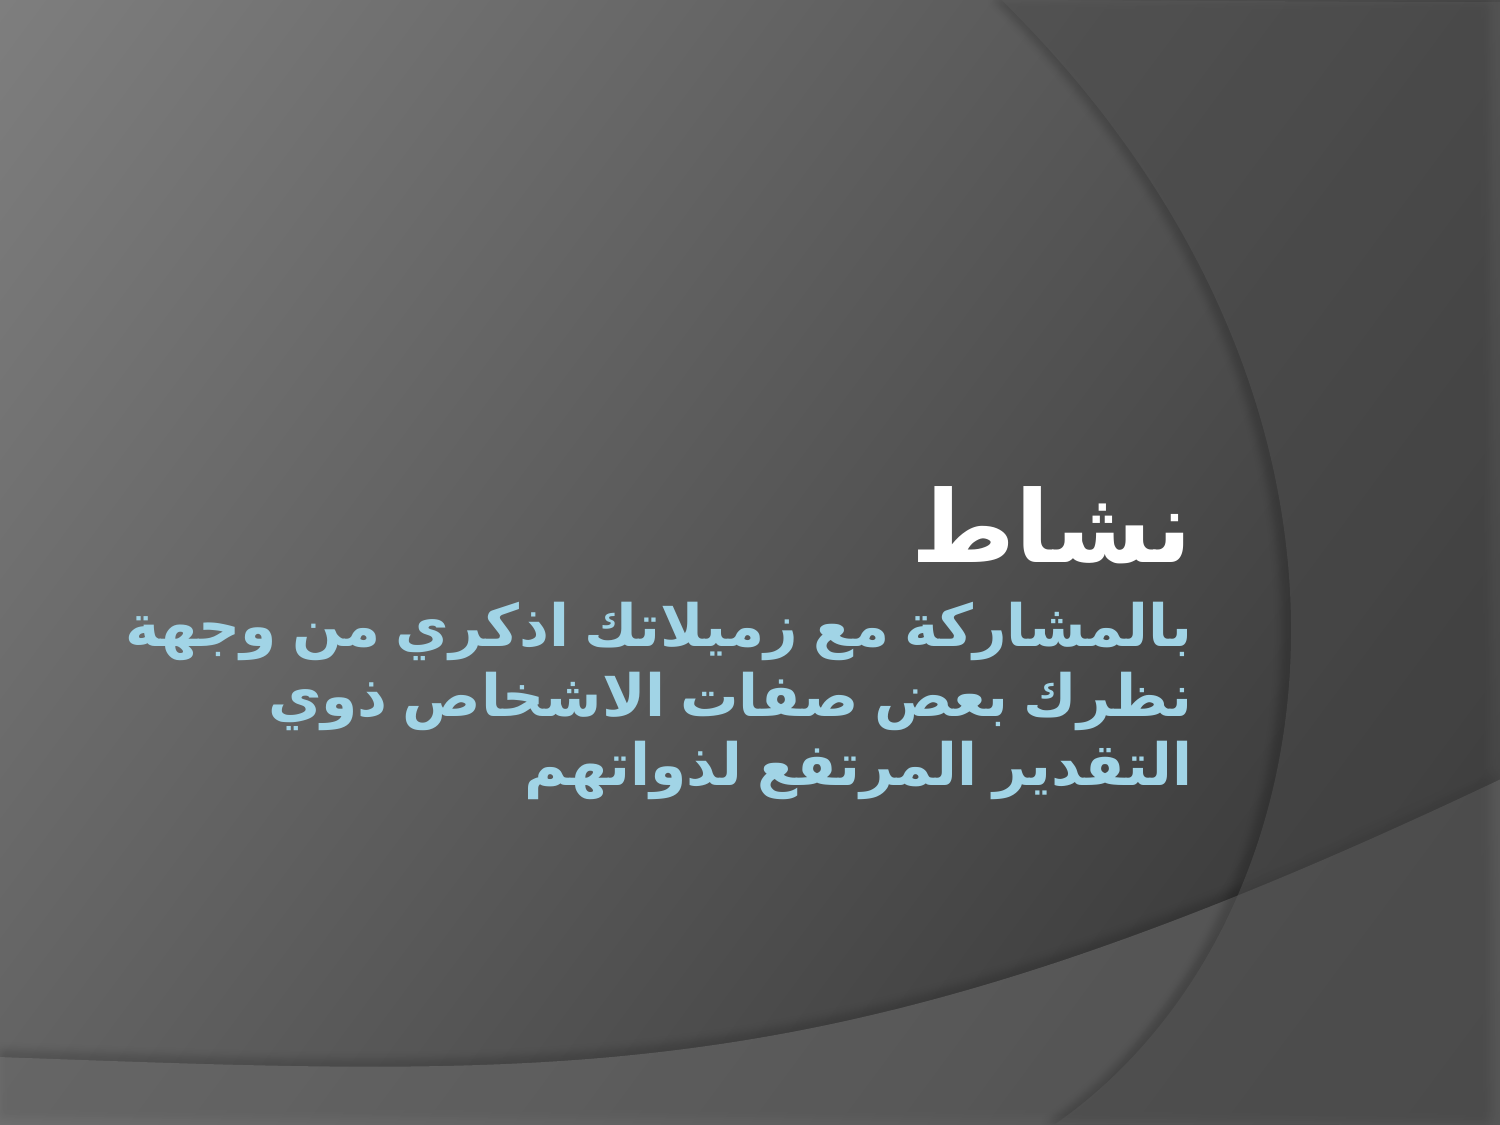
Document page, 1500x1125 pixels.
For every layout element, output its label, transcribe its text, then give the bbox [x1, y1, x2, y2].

title بالمشاركة مع زميلاتك اذكري من وجهة نظرك بعض صفات الاشخاص ذوي التقدير المرتفع لذواتهم [112, 587, 1200, 888]
list نشاط [112, 407, 1200, 583]
